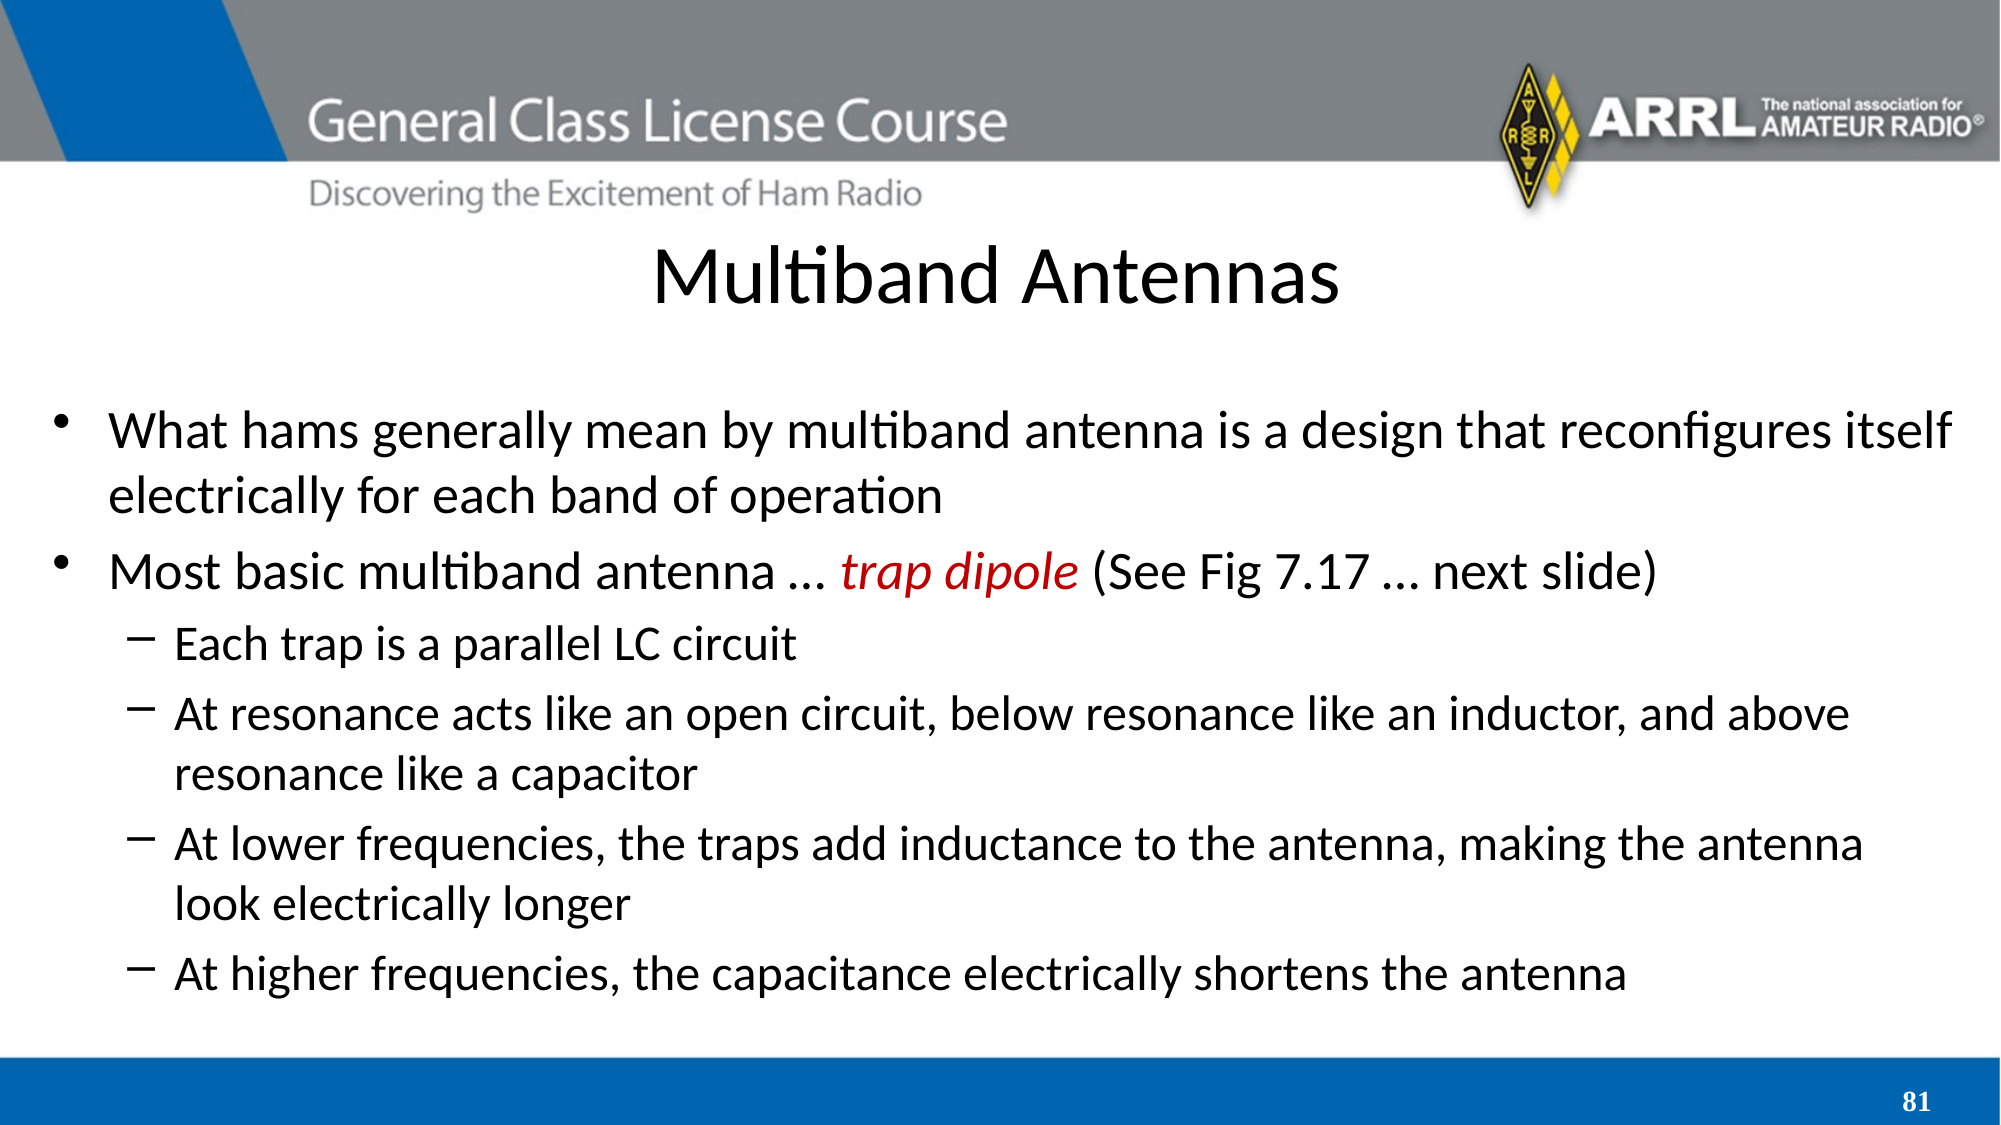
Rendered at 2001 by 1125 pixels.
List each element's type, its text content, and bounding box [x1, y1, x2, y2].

picture [0, 0, 2001, 1125]
title Multiband Antennas [96, 212, 1897, 356]
list What hams generally mean by multiband antenna is a design that reconfigures itself electrically for each band of operation Most basic multiband antenna … trap dipole (See Fig 7.17 … next slide) Each trap is a parallel LC circuit At resonance acts like an open circuit, below resonance like an inductor, and above resonance like a capacitor At lower frequencies, the traps add inductance to the antenna, making the antenna look electrically longer At higher frequencies, the capacitance electrically shortens the antenna [37, 387, 1975, 1075]
